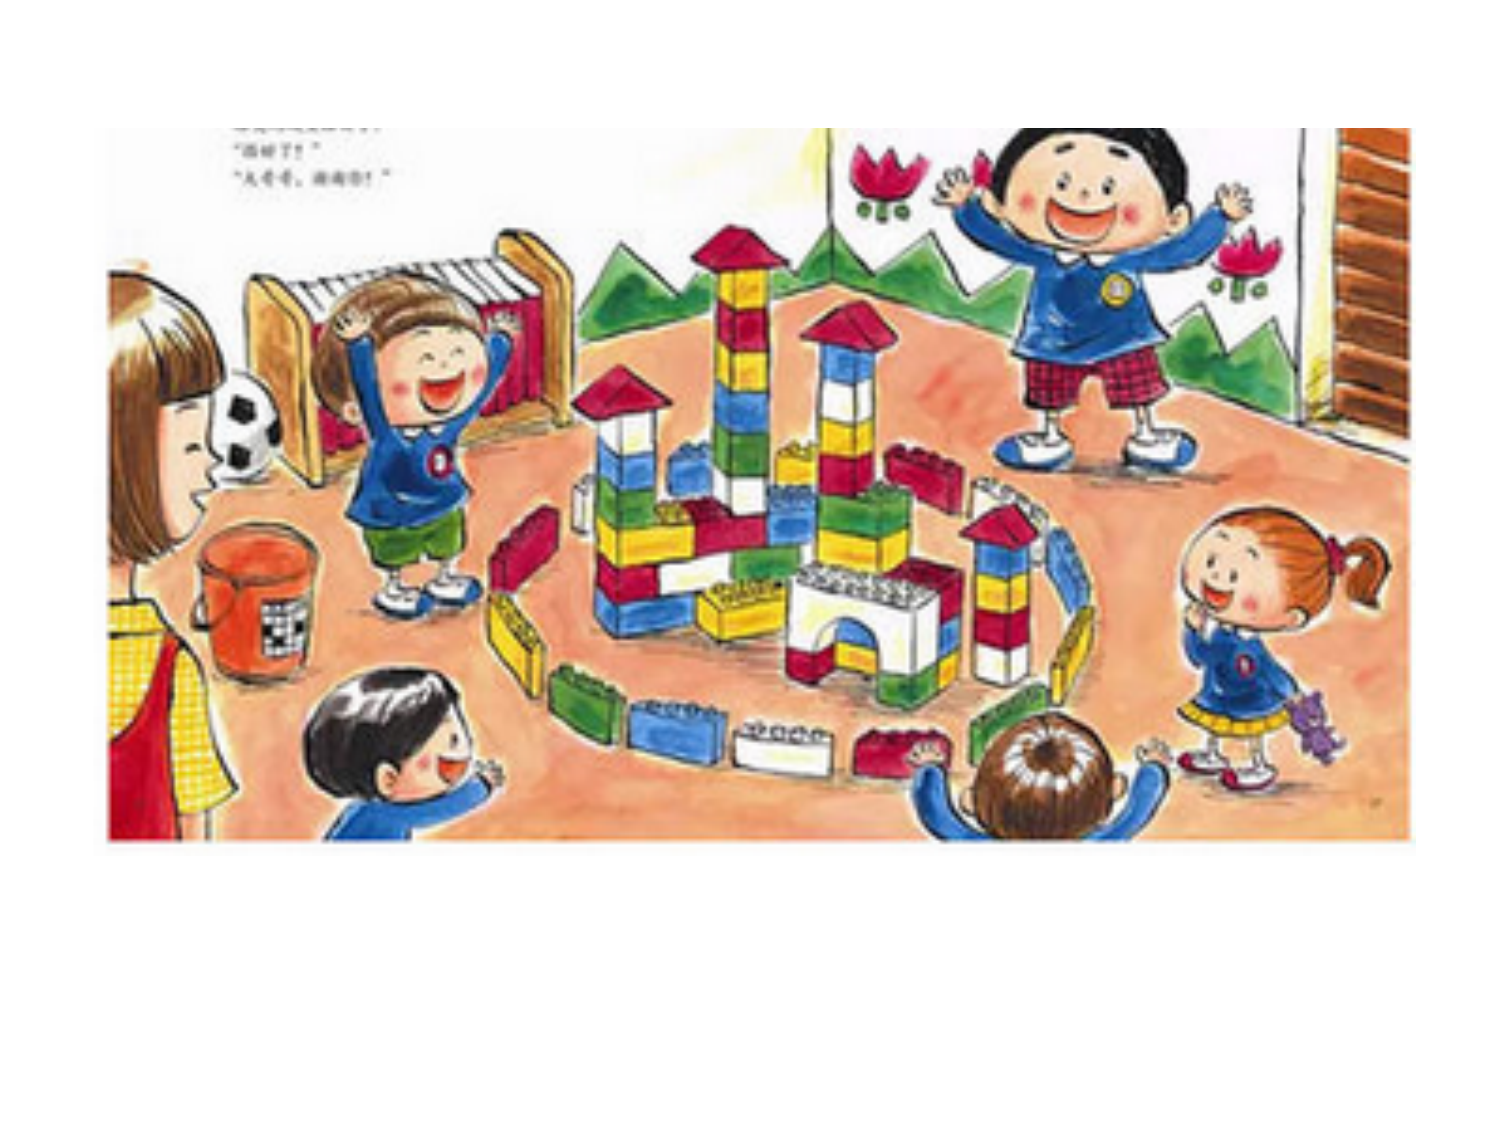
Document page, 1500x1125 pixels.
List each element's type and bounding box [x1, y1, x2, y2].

picture [93, 128, 1416, 856]
